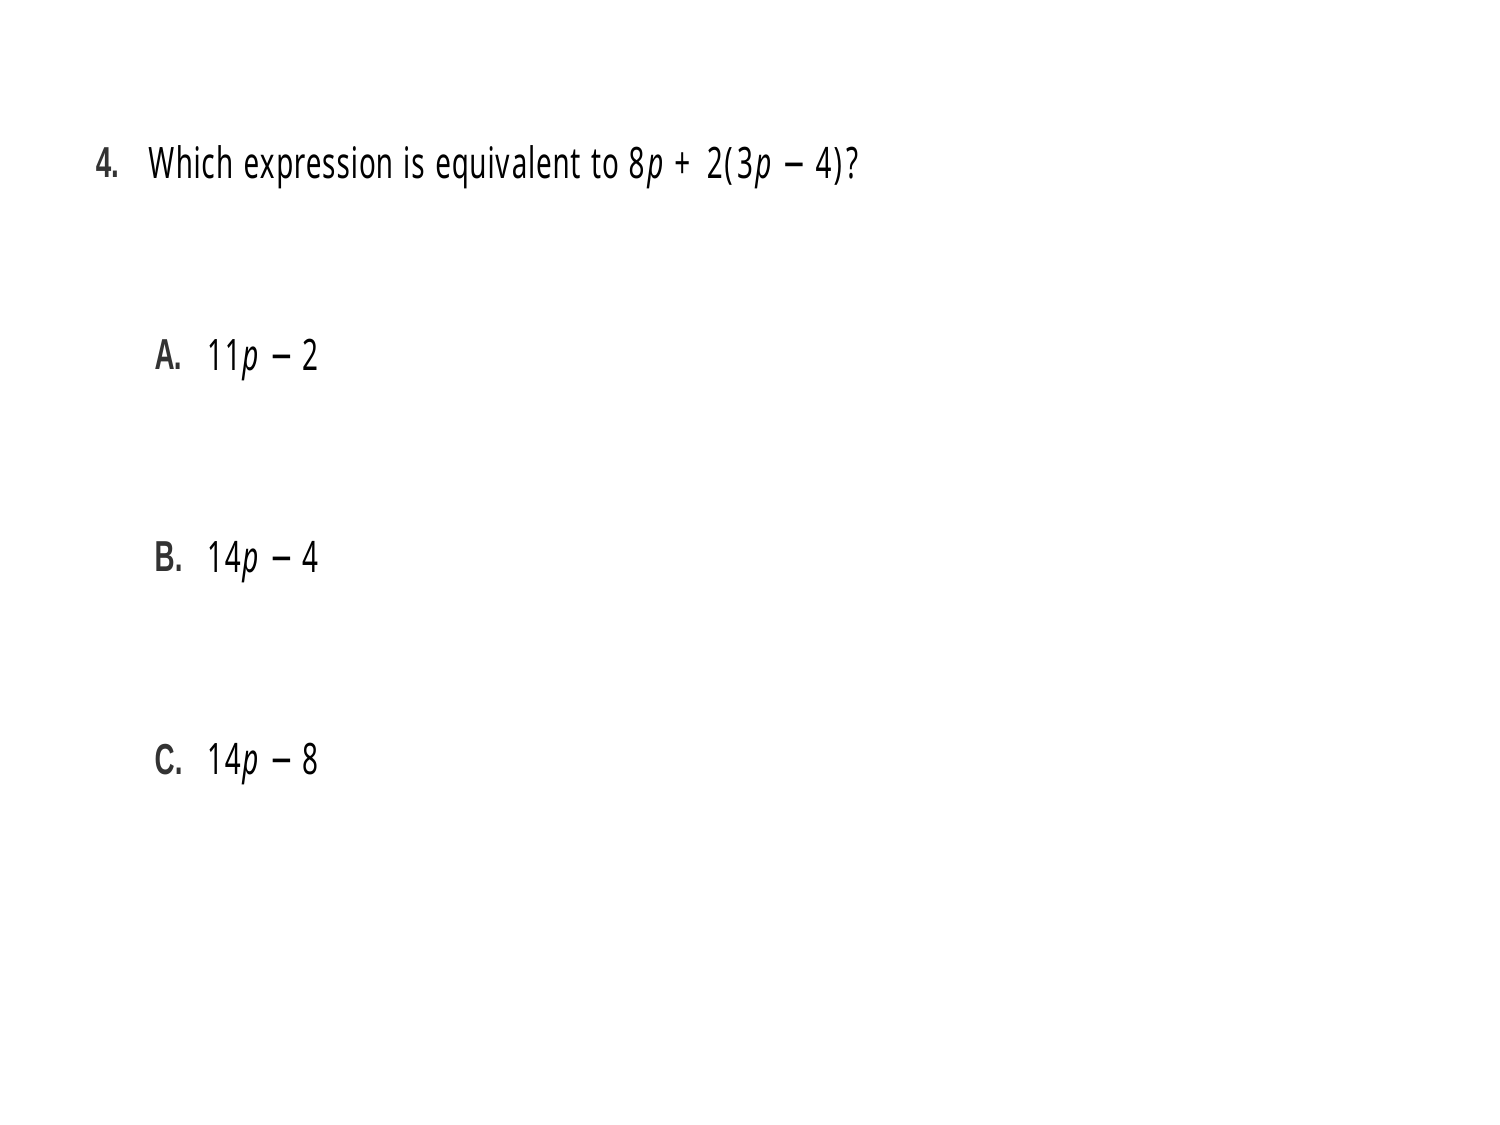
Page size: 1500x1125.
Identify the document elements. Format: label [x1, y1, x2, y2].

text_box [87, 112, 1413, 963]
